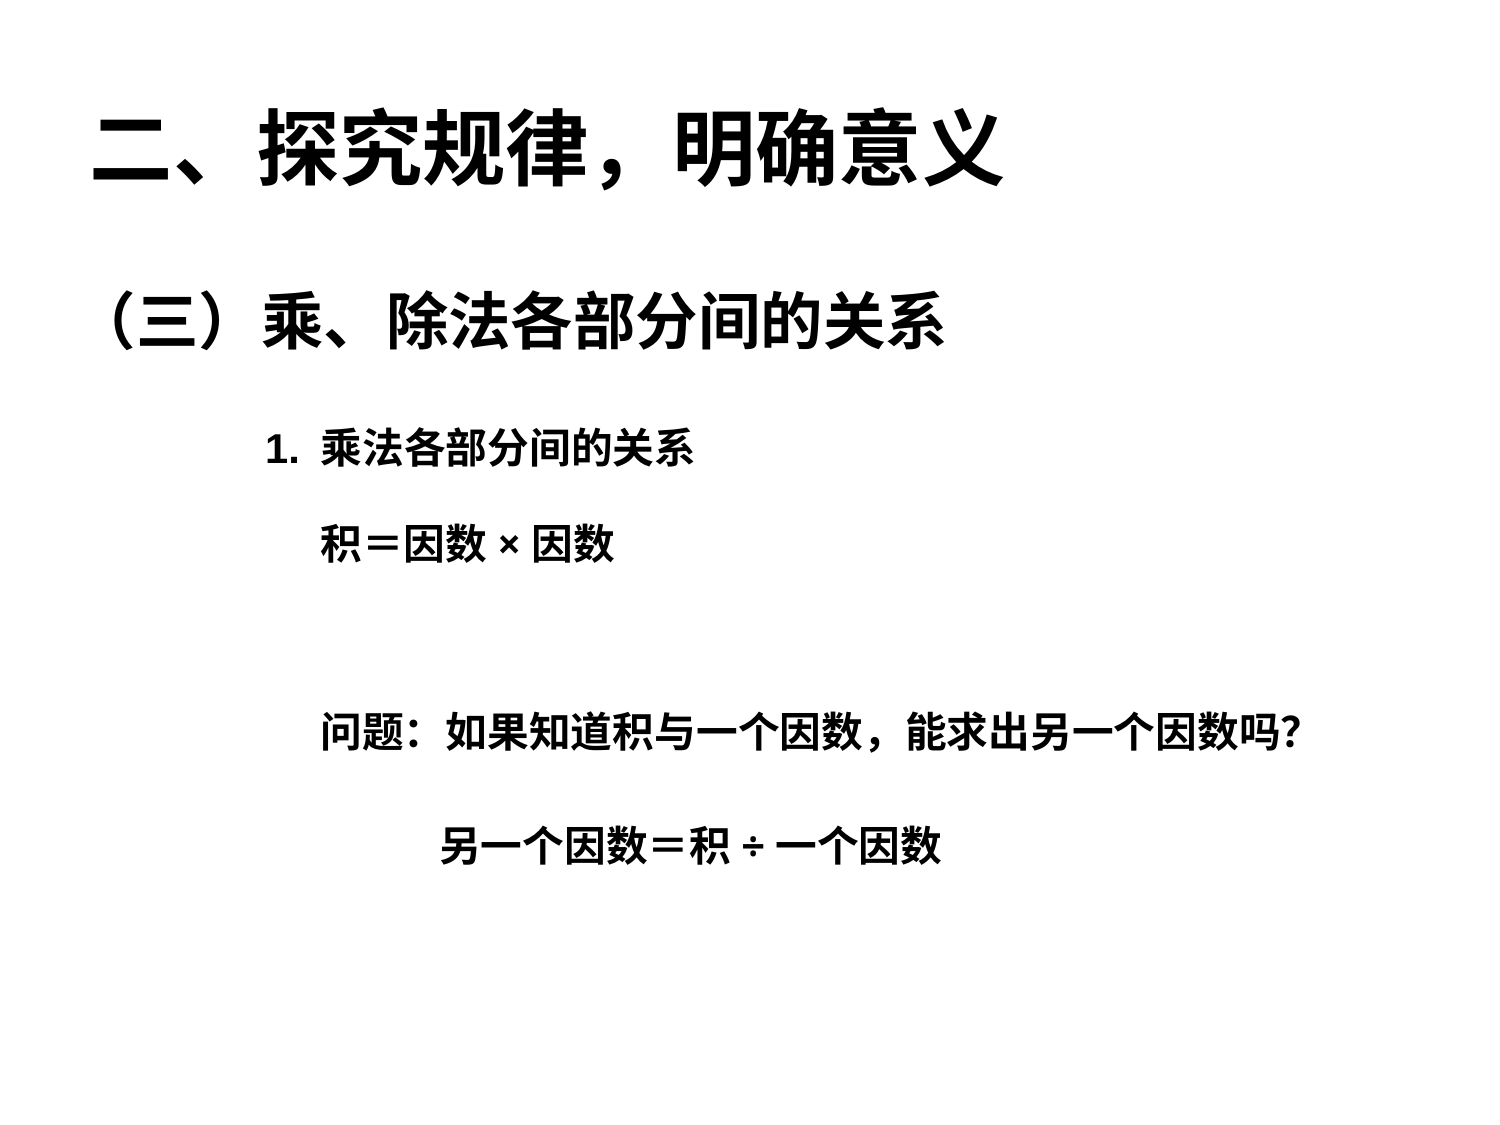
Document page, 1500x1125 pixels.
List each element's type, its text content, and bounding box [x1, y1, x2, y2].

text_box 1. 乘法各部分间的关系 [250, 404, 849, 480]
text_box （三）乘、除法各部分间的关系 [59, 259, 1068, 365]
text_box 二、探究规律，明确意义 [74, 66, 1336, 206]
text_box 问题：如果知道积与一个因数，能求出另一个因数吗？ [305, 688, 1419, 764]
text_box 积＝因数×因数 [305, 500, 681, 576]
text_box 另一个因数＝积÷一个因数 [424, 802, 1082, 878]
